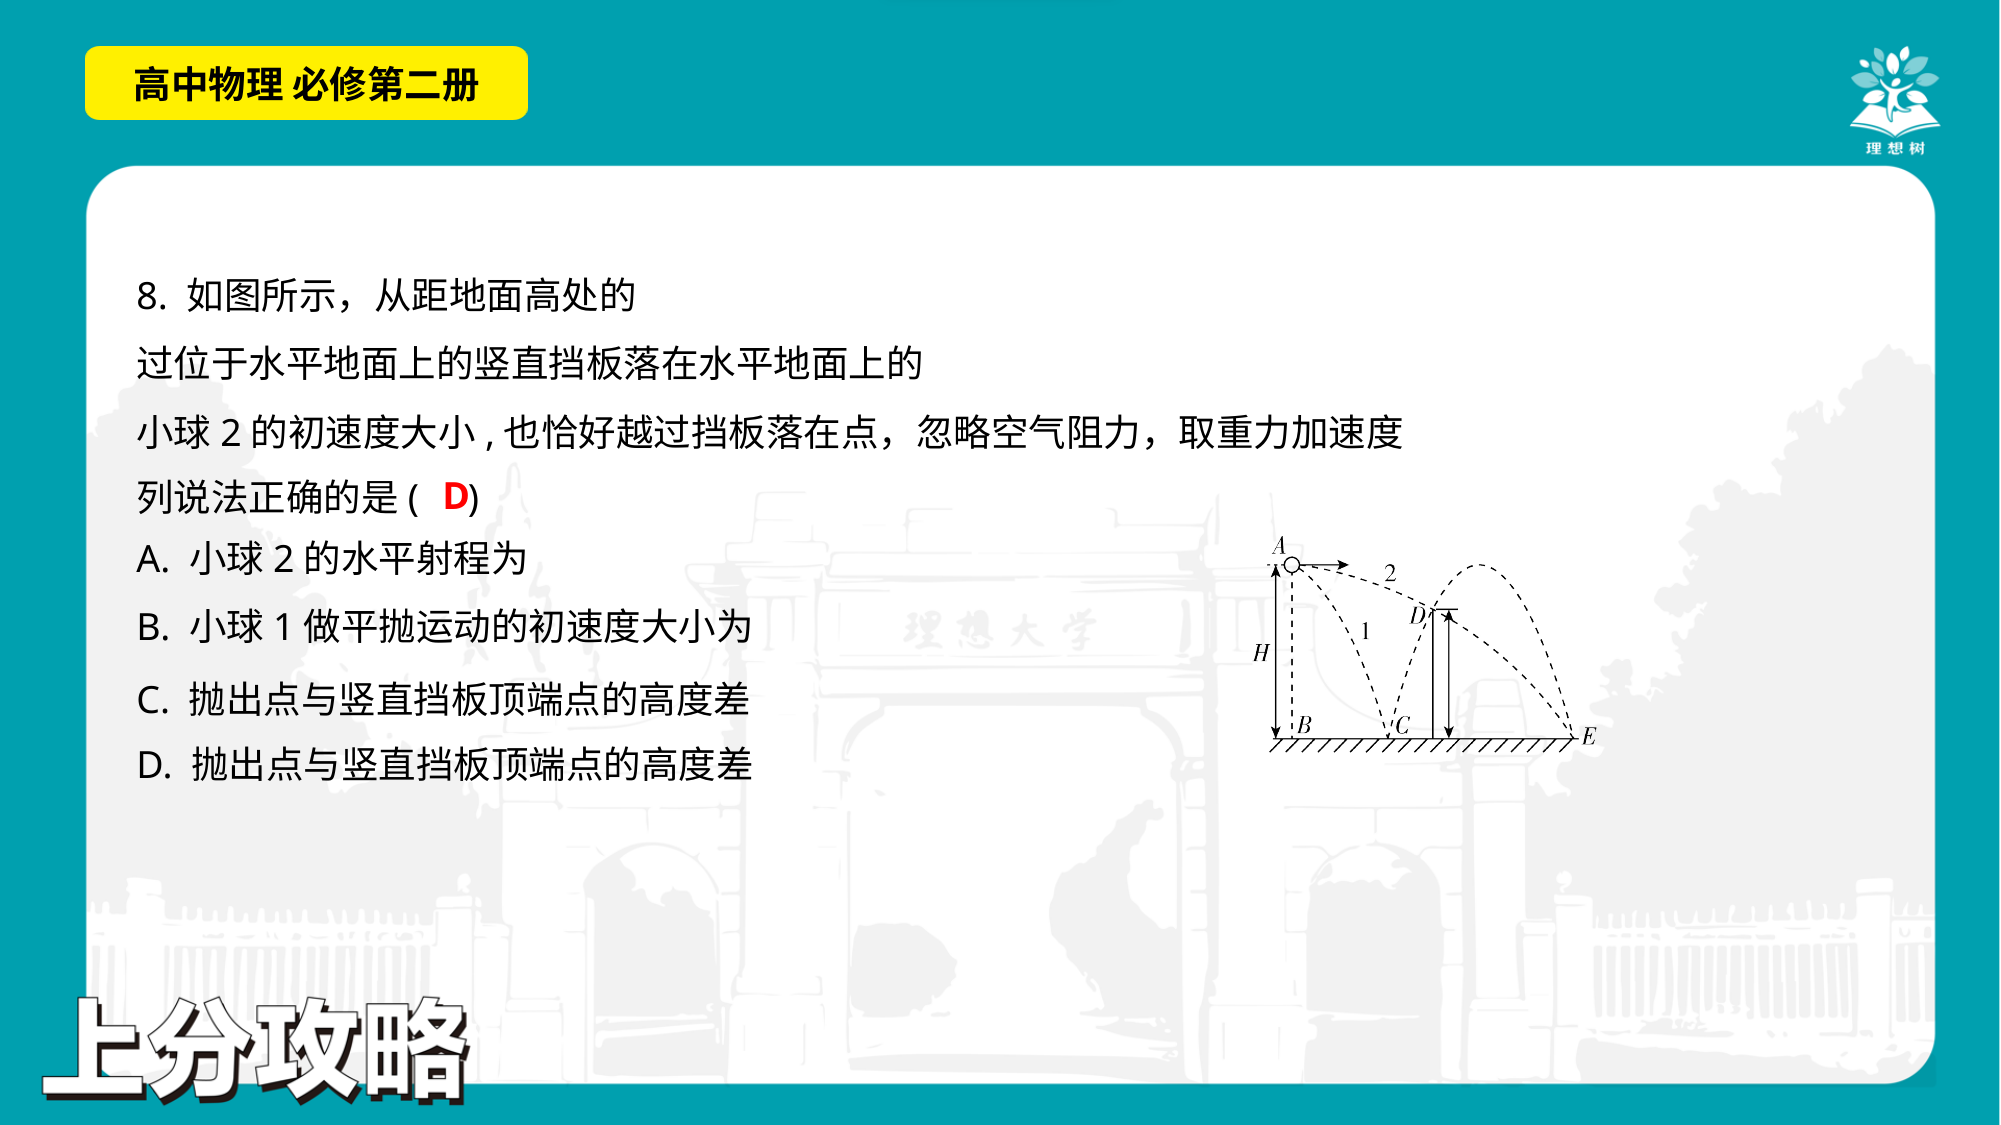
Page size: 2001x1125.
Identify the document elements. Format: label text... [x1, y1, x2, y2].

text_box D [429, 452, 484, 511]
picture [0, 0, 2000, 1125]
